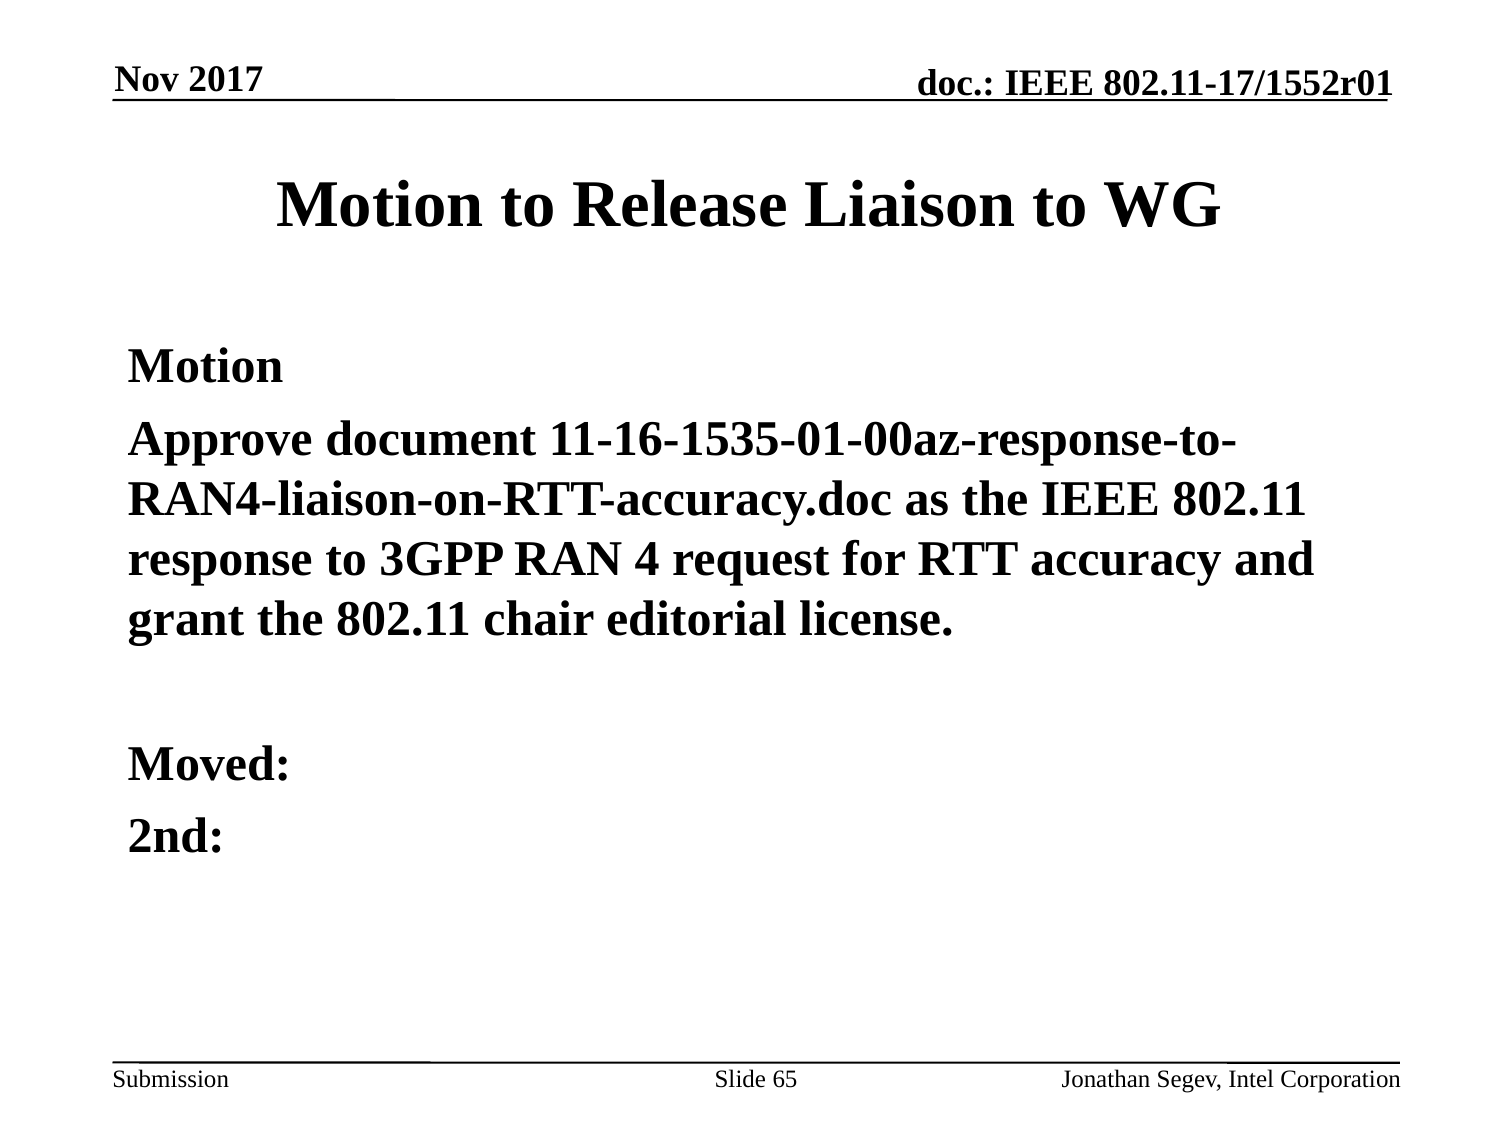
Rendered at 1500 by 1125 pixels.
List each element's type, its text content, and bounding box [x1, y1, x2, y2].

footer Jonathan Segev, Intel Corporation [878, 1061, 1402, 1093]
list Motion Approve document 11-16-1535-01-00az-response-to-RAN4-liaison-on-RTT-accuracy.doc as the IEEE 802.11 response to 3GPP RAN 4 request for RTT accuracy and grant the 802.11 chair editorial license. Moved: 2nd: [112, 324, 1388, 1000]
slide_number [114, 54, 423, 100]
slide_number Slide 65 [712, 1061, 800, 1123]
title Motion to Release Liaison to WG [112, 112, 1388, 288]
